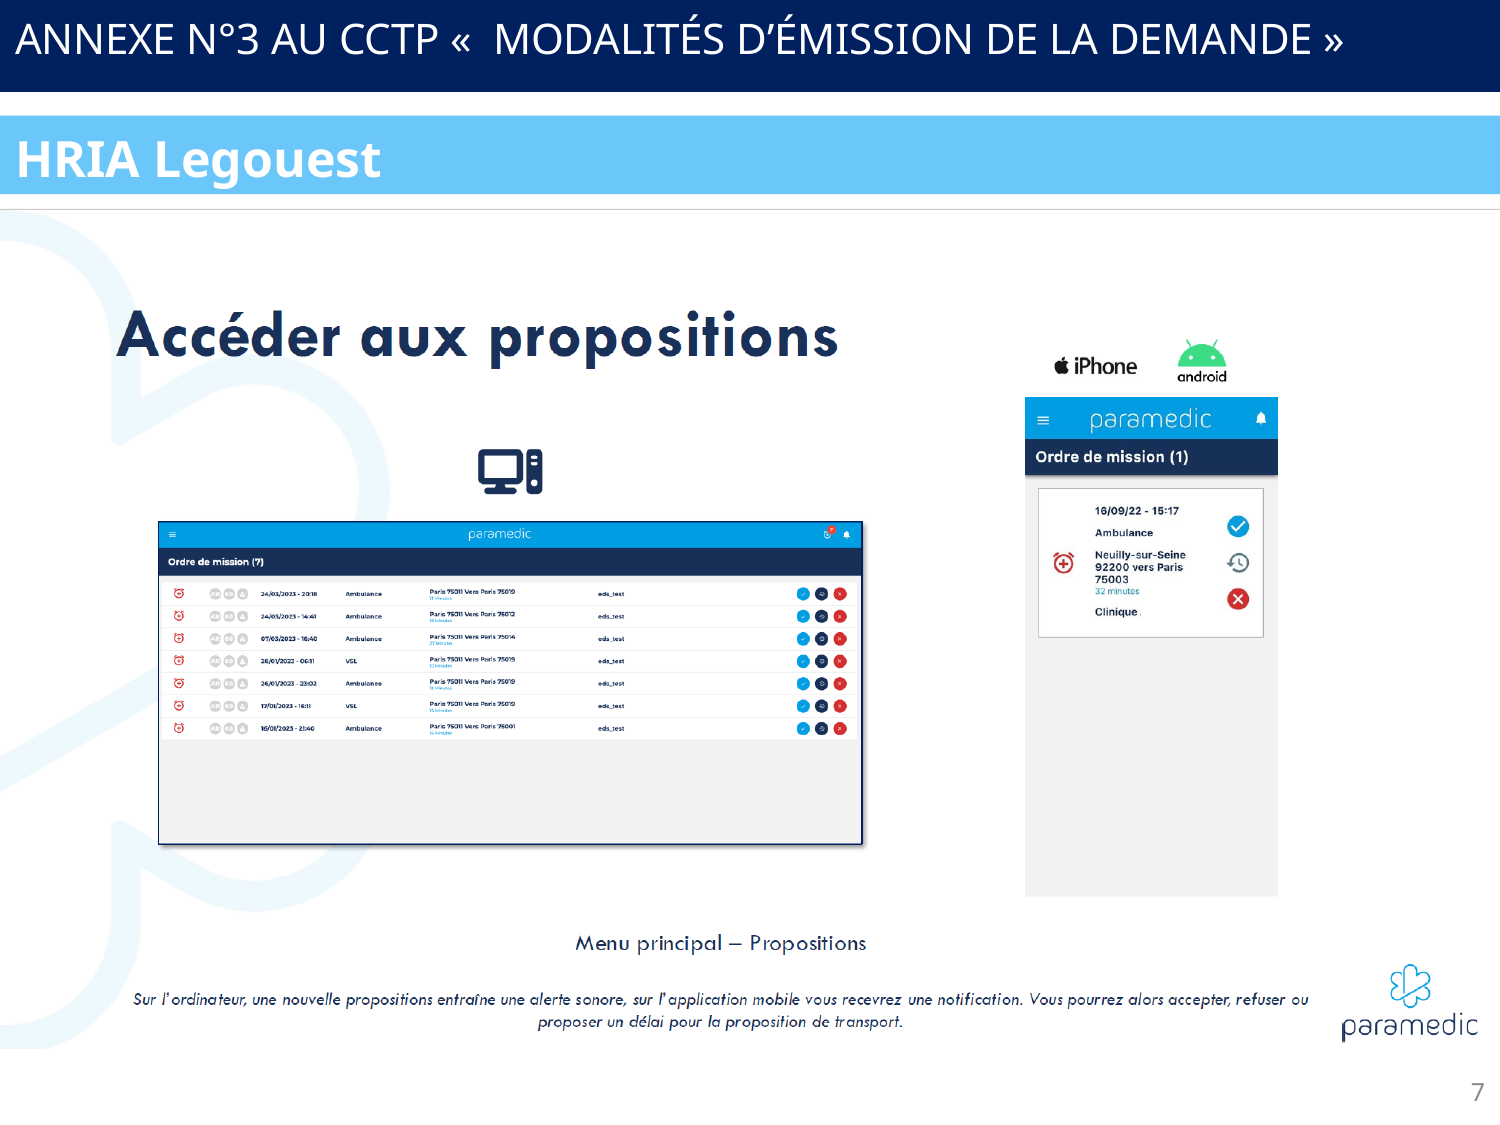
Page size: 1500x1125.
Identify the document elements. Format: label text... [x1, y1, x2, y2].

picture [0, 208, 1500, 1049]
slide_number 7 [1162, 1063, 1500, 1124]
list HRIA Legouest [0, 115, 1500, 195]
title Annexe n°3 au CCTP « Modalités d’émission de la demande » [0, 0, 1424, 92]
